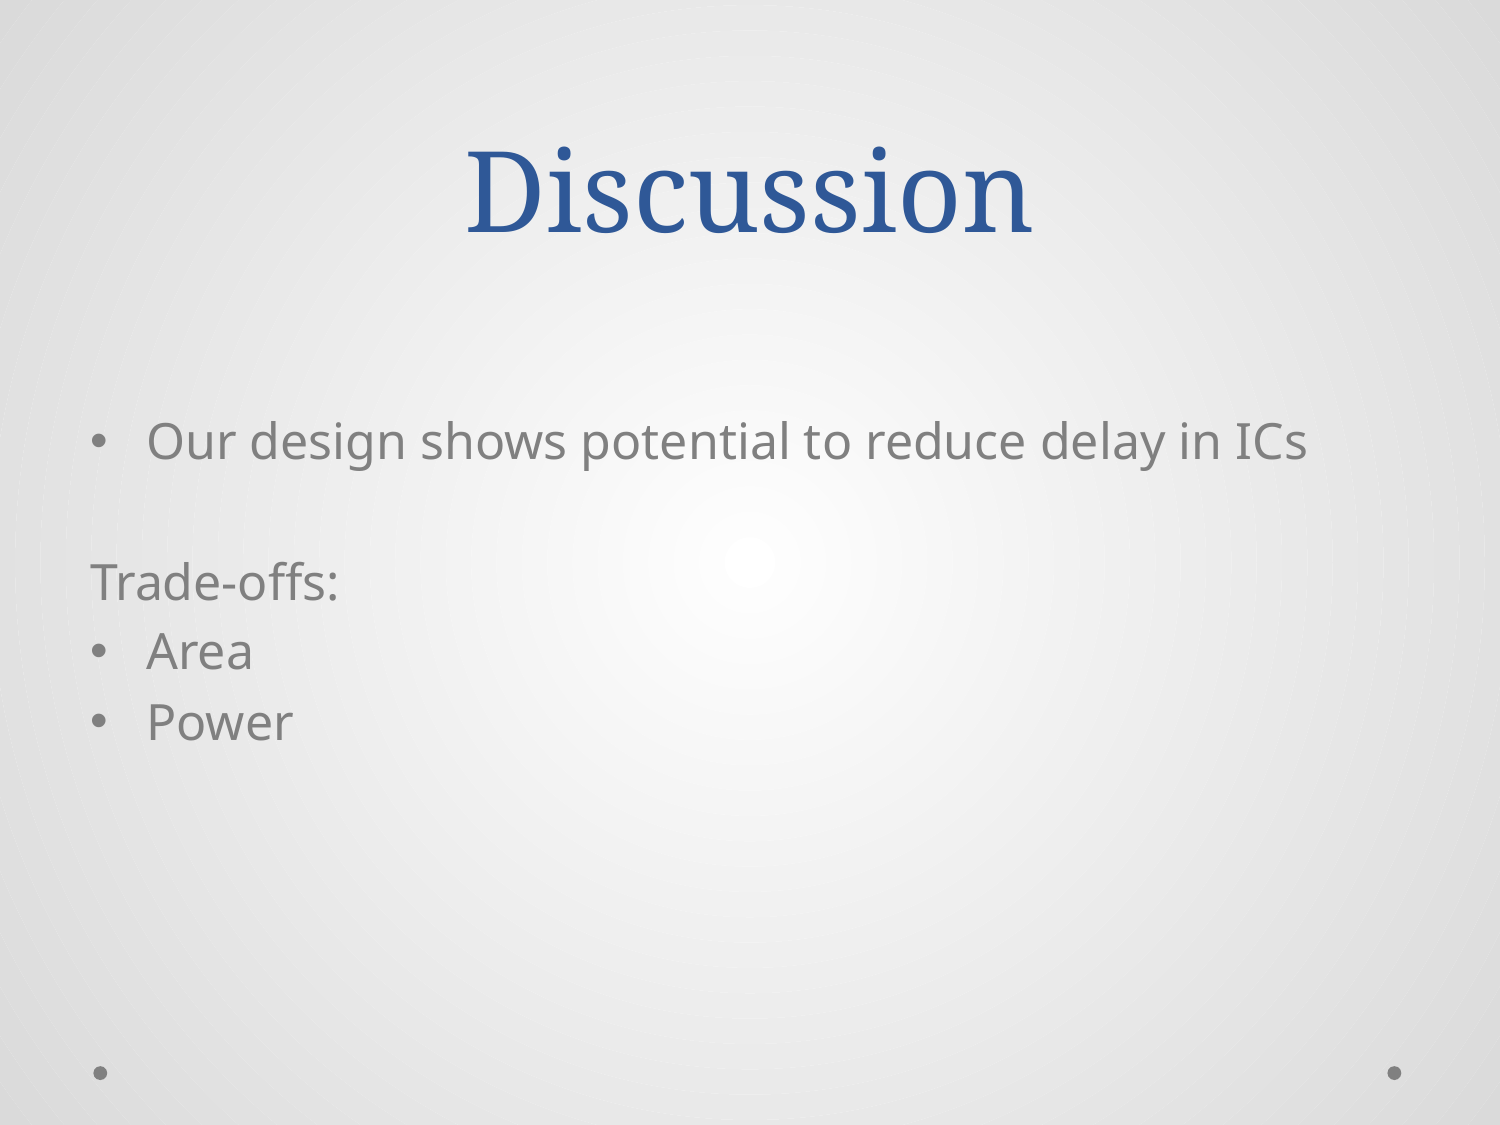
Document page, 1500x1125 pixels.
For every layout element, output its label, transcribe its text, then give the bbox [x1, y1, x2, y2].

title Discussion [75, 0, 1425, 262]
list Our design shows potential to reduce delay in ICs Trade-offs: Area Power [75, 262, 1425, 1005]
